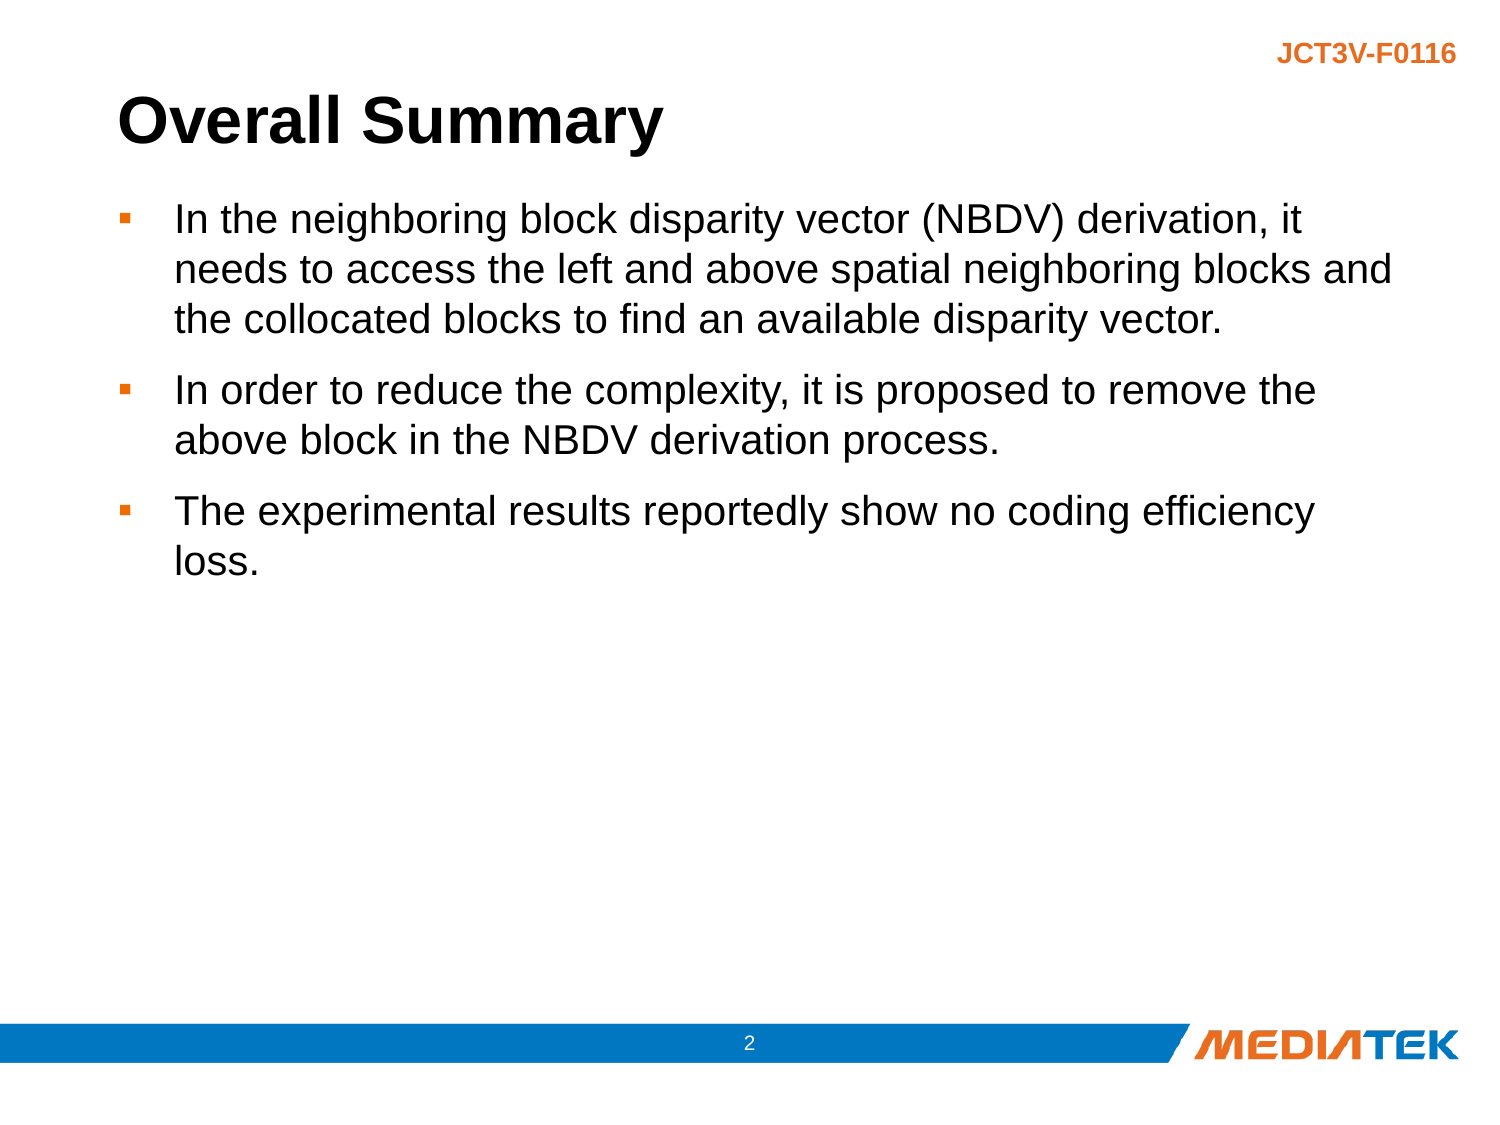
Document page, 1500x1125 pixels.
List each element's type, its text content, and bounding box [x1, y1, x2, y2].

picture [0, 1023, 711, 1063]
title Overall Summary [101, 62, 1425, 172]
slide_number 1 [711, 1022, 789, 1090]
picture [789, 1023, 1459, 1063]
list In the neighboring block disparity vector (NBDV) derivation, it needs to access the left and above spatial neighboring blocks and the collocated blocks to find an available disparity vector. In order to reduce the complexity, it is proposed to remove the above block in the NBDV derivation process. The experimental results reportedly show no coding efficiency loss. [102, 184, 1425, 998]
